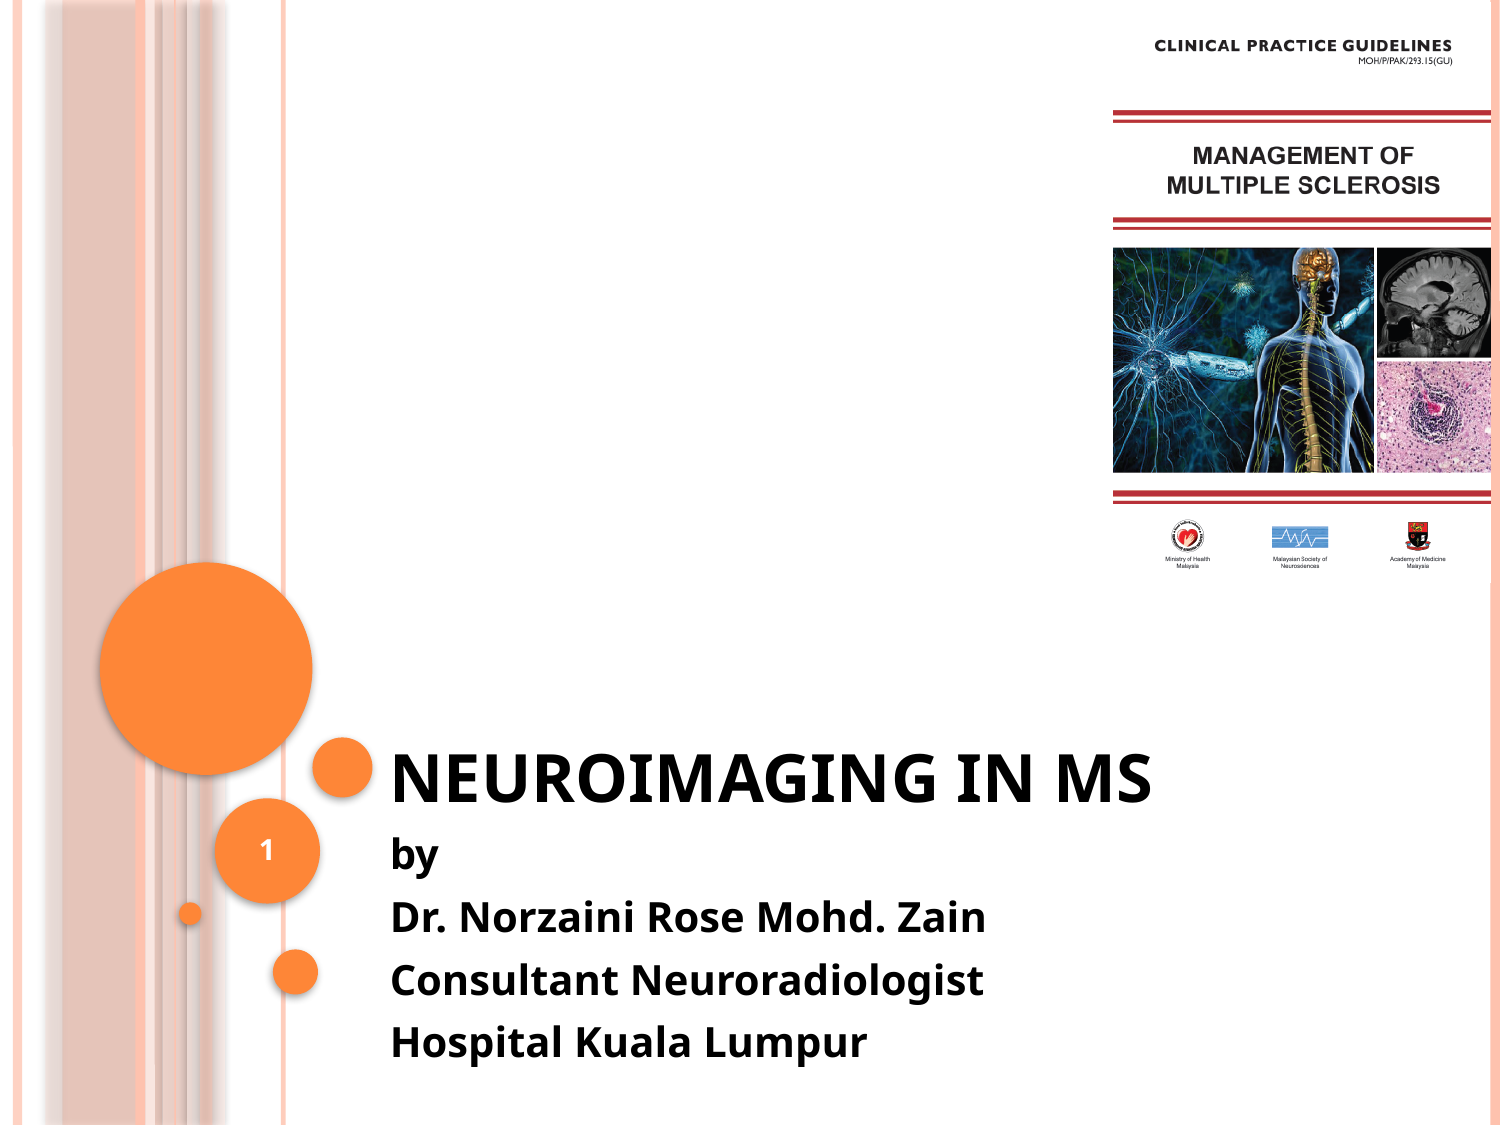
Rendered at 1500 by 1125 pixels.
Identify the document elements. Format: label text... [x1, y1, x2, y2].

slide_number 1 [217, 808, 318, 894]
picture [1112, 2, 1491, 584]
subtitle by Dr. Norzaini Rose Mohd. Zain Consultant Neuroradiologist Hospital Kuala Lumpur [375, 820, 1388, 1096]
title Neuroimaging in MS [375, 512, 1388, 820]
